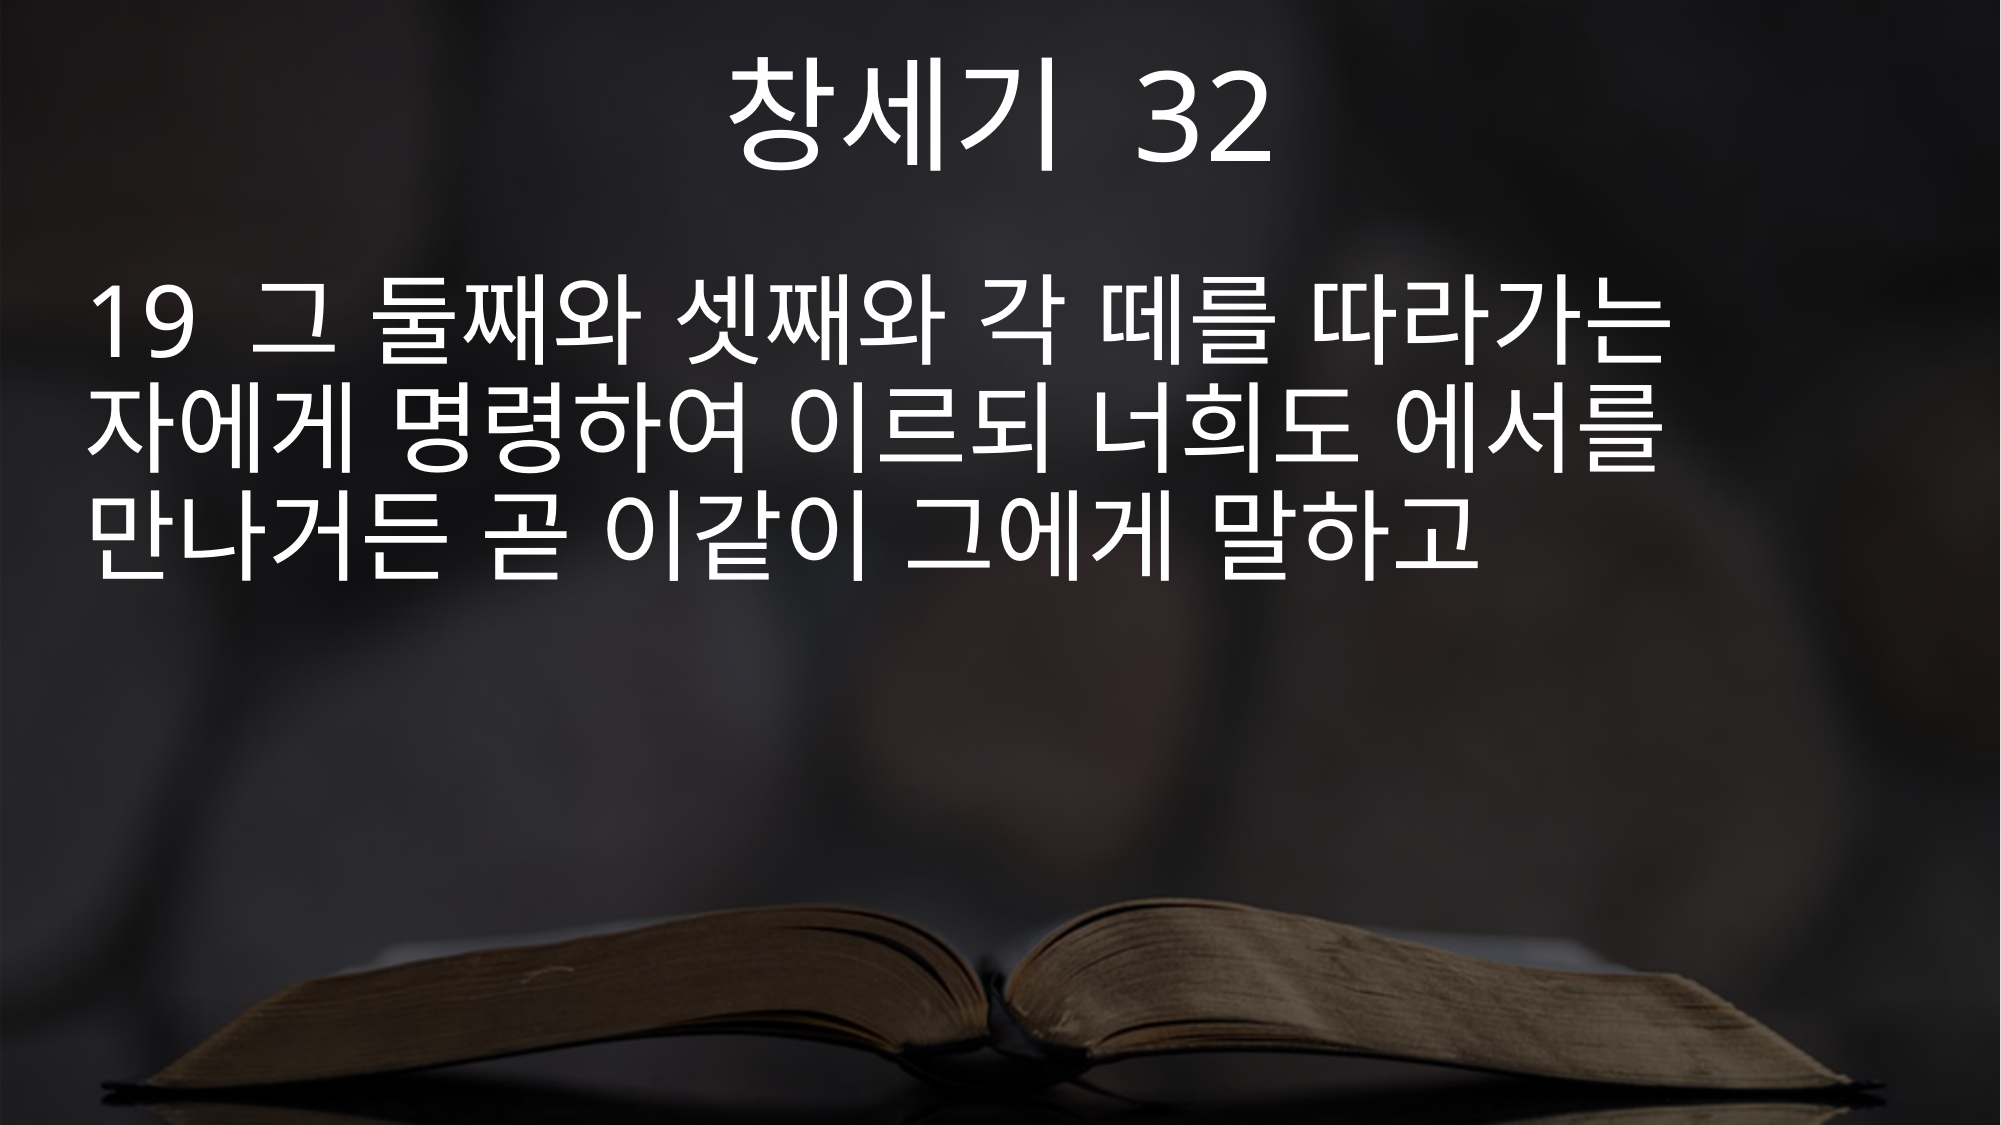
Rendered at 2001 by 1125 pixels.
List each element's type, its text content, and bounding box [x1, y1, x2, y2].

picture [0, 0, 2001, 1125]
list 19 그 둘째와 셋째와 각 떼를 따라가는 자에게 명령하여 이르되 너희도 에서를 만나거든 곧 이같이 그에게 말하고 [69, 263, 1953, 423]
footer 창세기 32 [0, 32, 2000, 192]
